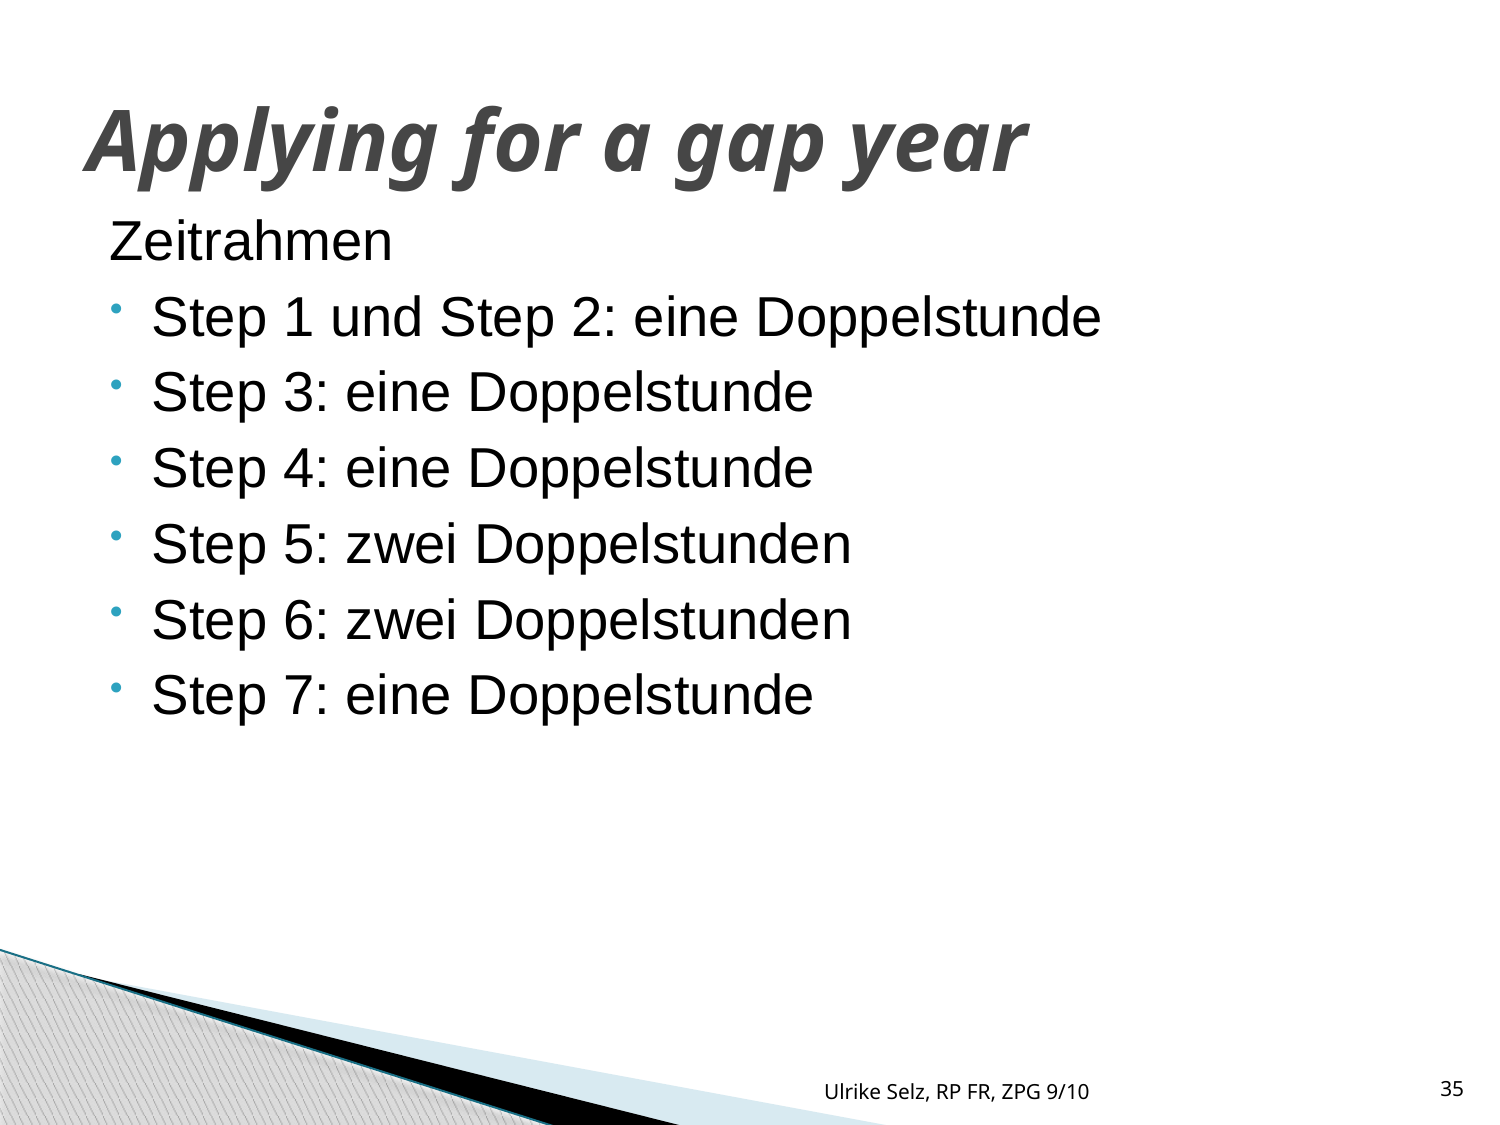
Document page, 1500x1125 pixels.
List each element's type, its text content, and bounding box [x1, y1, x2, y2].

list Zeitrahmen Step 1 und Step 2: eine Doppelstunde Step 3: eine Doppelstunde Step 4: eine Doppelstunde Step 5: zwei Doppelstunden Step 6: zwei Doppelstunden Step 7: eine Doppelstunde [76, 196, 1428, 1012]
slide_number 35 [1418, 1051, 1479, 1112]
text_box Ulrike Selz, RP FR, ZPG 9/10 [718, 1051, 1105, 1112]
title Applying for a gap year [72, 43, 1423, 232]
